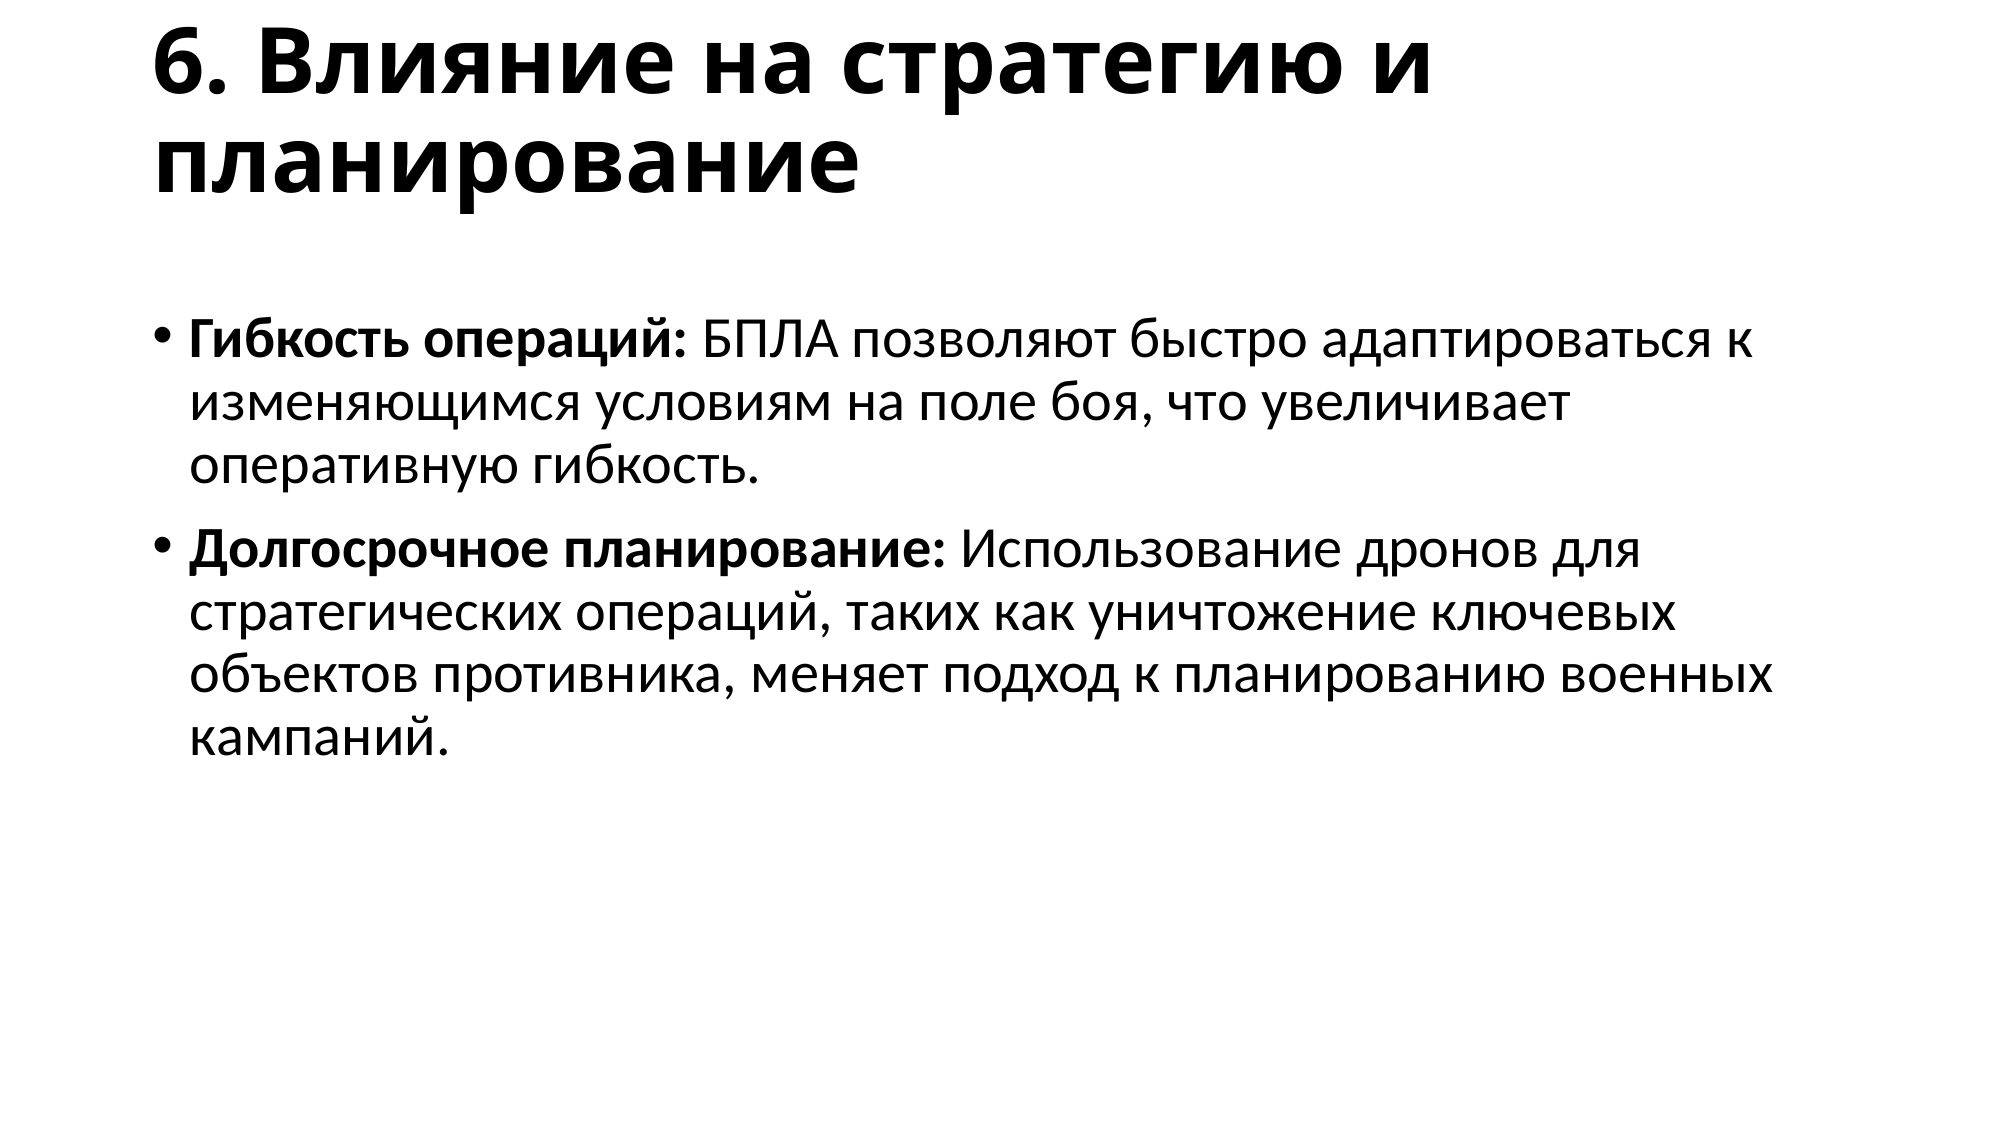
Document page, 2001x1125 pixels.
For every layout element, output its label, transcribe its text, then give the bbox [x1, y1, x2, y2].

title 6. Влияние на стратегию и планирование [137, 59, 1863, 278]
list Гибкость операций: БПЛА позволяют быстро адаптироваться к изменяющимся условиям на поле боя, что увеличивает оперативную гибкость. Долгосрочное планирование: Использование дронов для стратегических операций, таких как уничтожение ключевых объектов противника, меняет подход к планированию военных кампаний. [137, 299, 1863, 1014]
